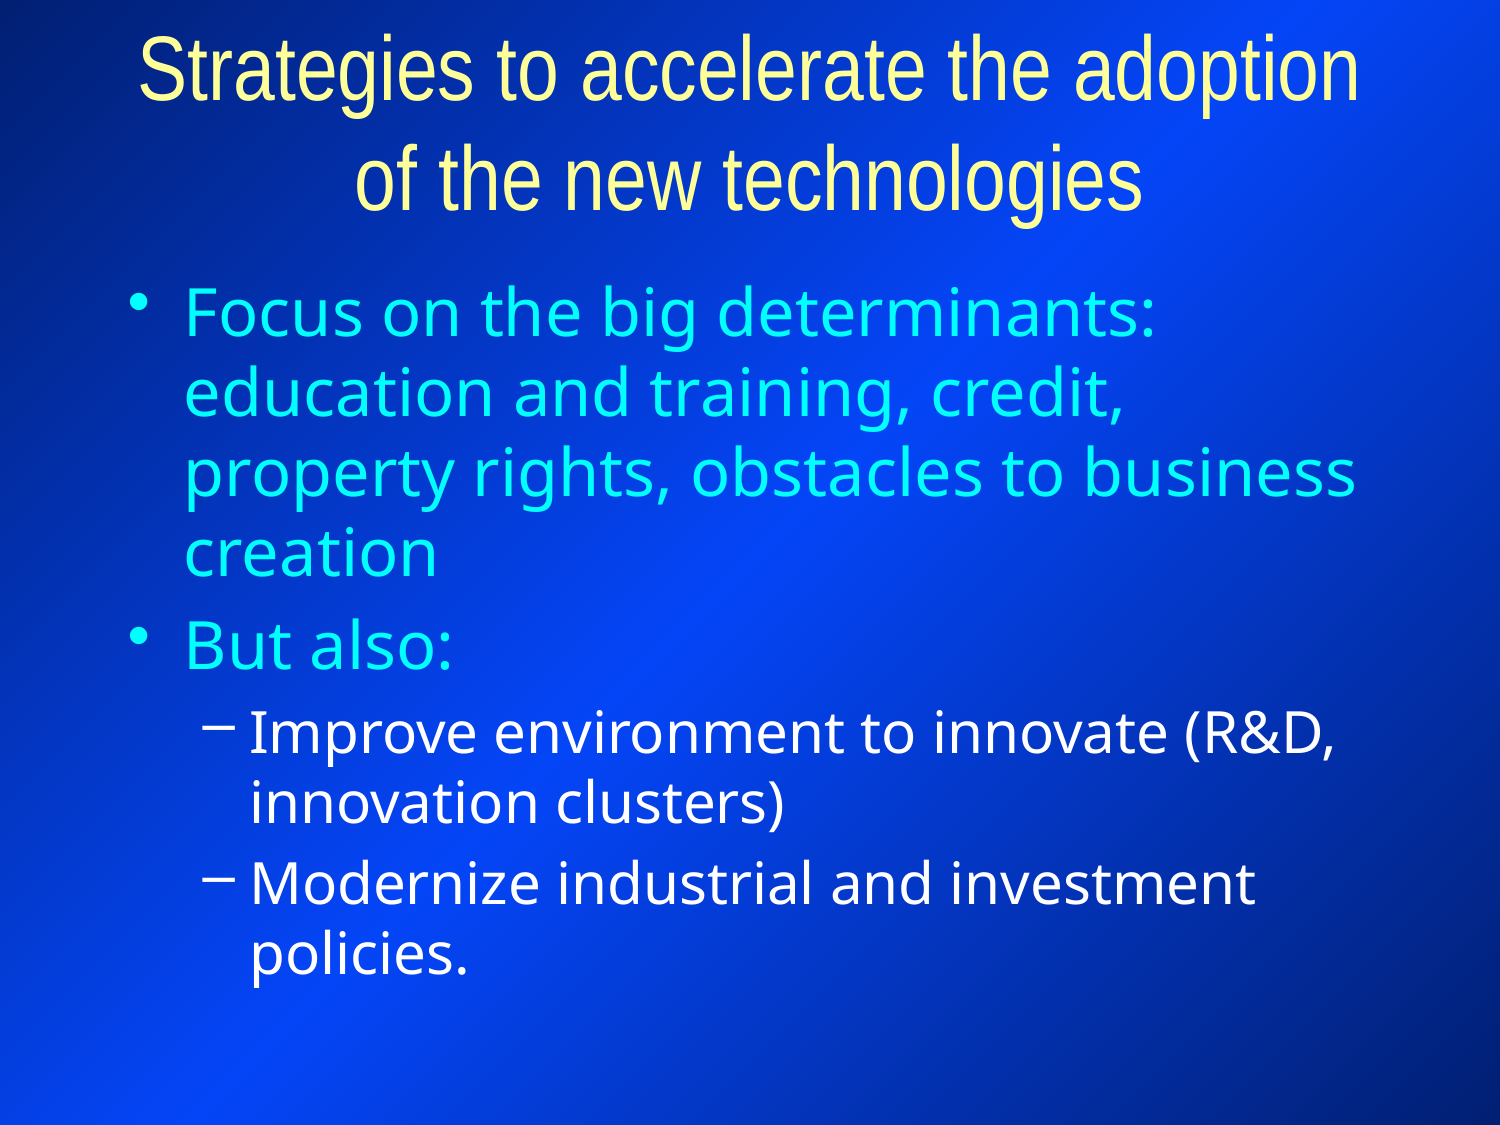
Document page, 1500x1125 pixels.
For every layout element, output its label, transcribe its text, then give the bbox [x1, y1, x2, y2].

title Strategies to accelerate the adoption of the new technologies [112, 24, 1388, 213]
list Focus on the big determinants: education and training, credit, property rights, obstacles to business creation But also: Improve environment to innovate (R&D, innovation clusters) Modernize industrial and investment policies. [112, 262, 1388, 938]
